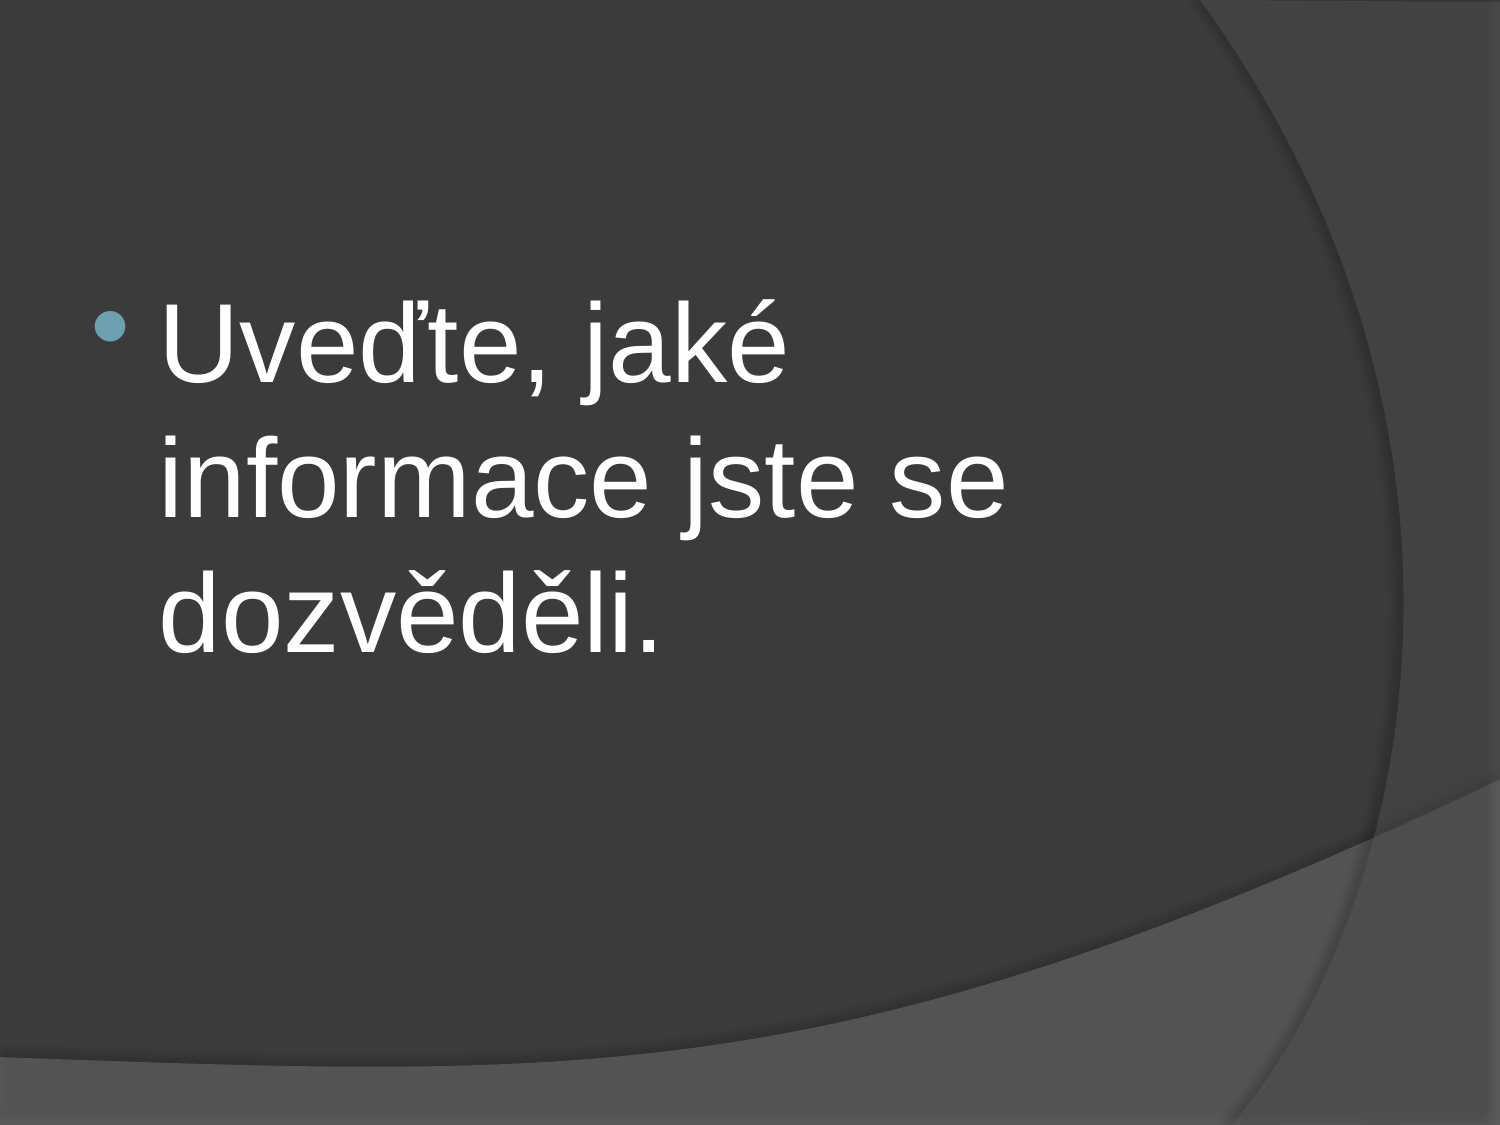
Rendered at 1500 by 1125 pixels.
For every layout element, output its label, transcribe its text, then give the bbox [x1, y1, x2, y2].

list Uveďte, jaké informace jste se dozvěděli. [75, 262, 1300, 1005]
